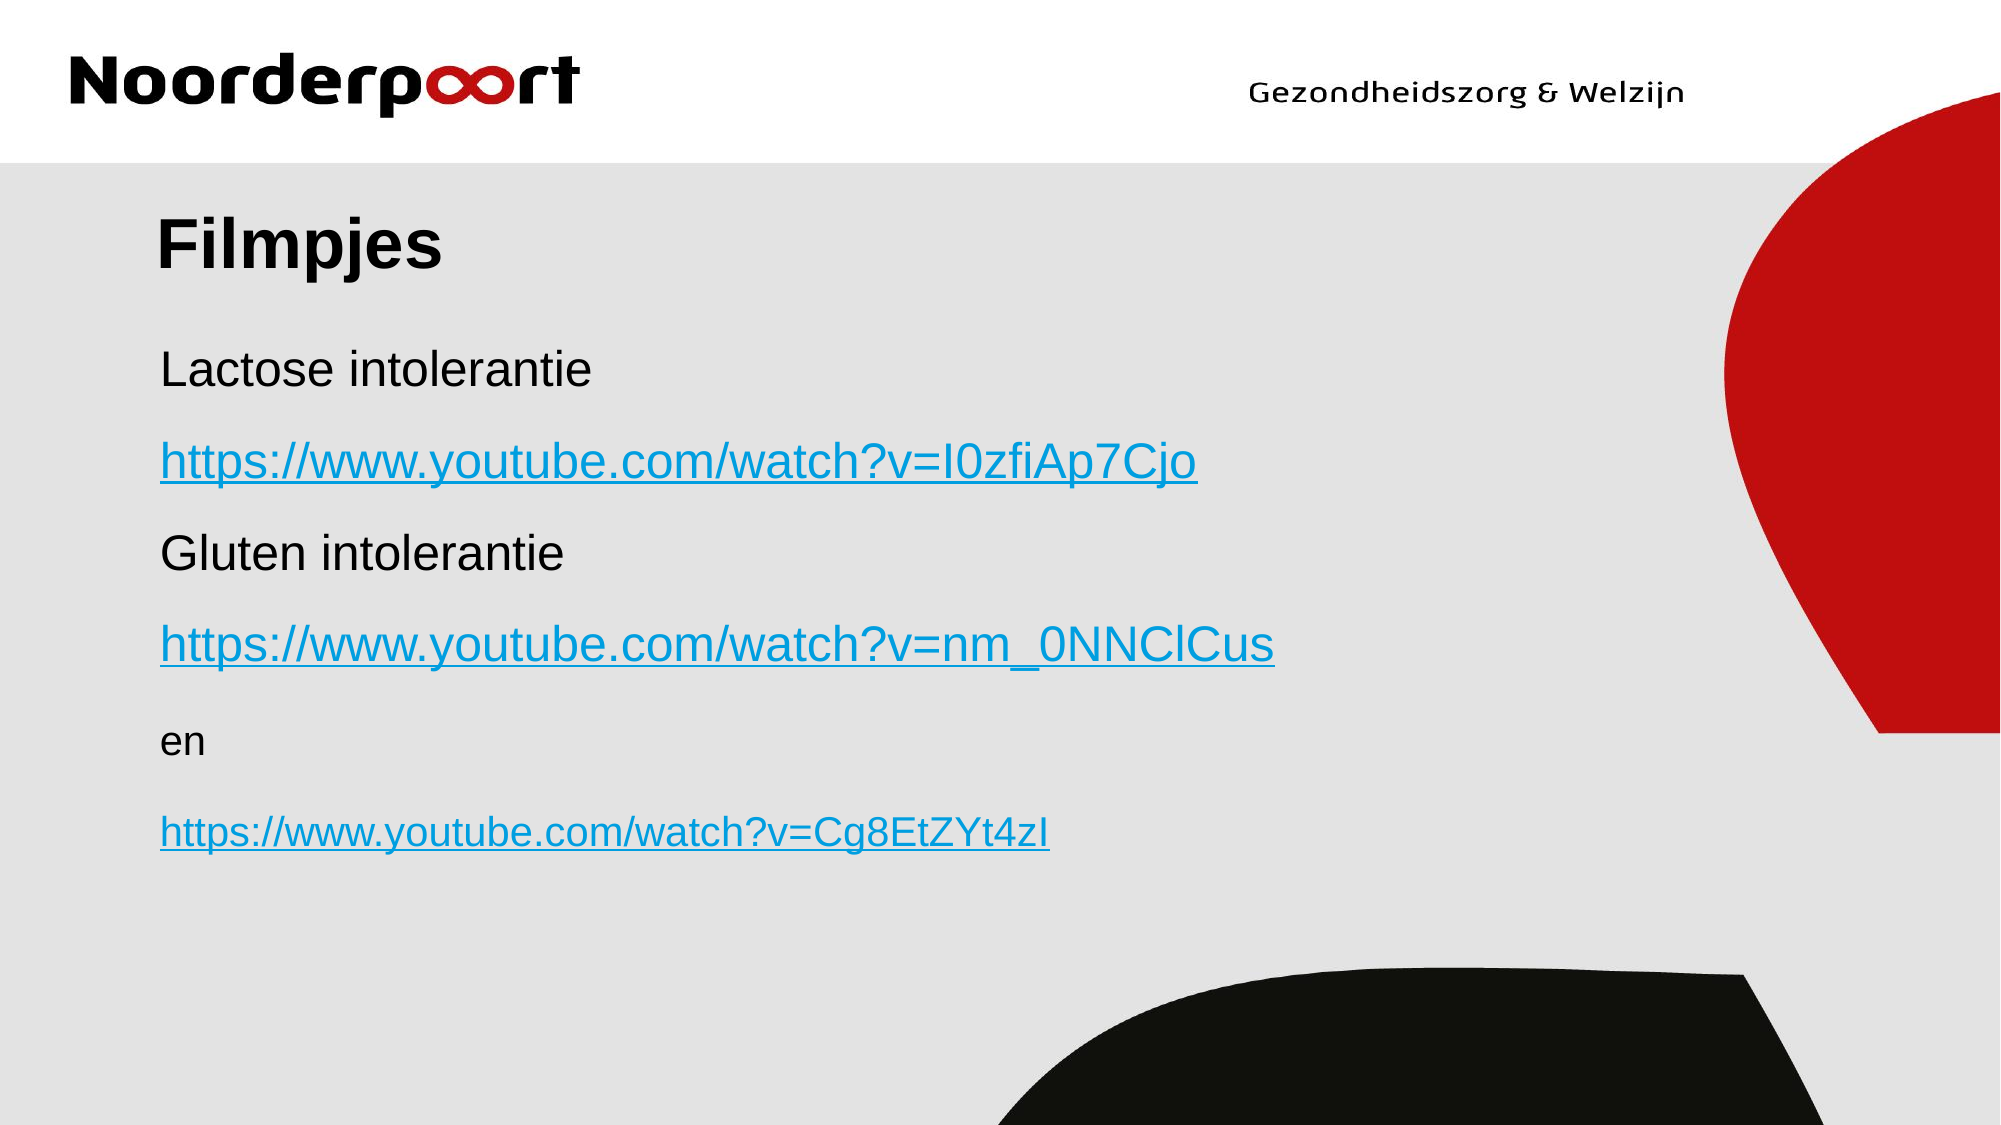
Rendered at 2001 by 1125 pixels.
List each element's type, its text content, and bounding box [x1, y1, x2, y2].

picture [0, 0, 2001, 1125]
title Filmpjes [141, 187, 1720, 294]
list Lactose intolerantie https://www.youtube.com/watch?v=I0zfiAp7Cjo Gluten intolerantie https://www.youtube.com/watch?v=nm_0NNClCus en https://www.youtube.com/watch?v=Cg8EtZYt4zI [144, 343, 1723, 927]
